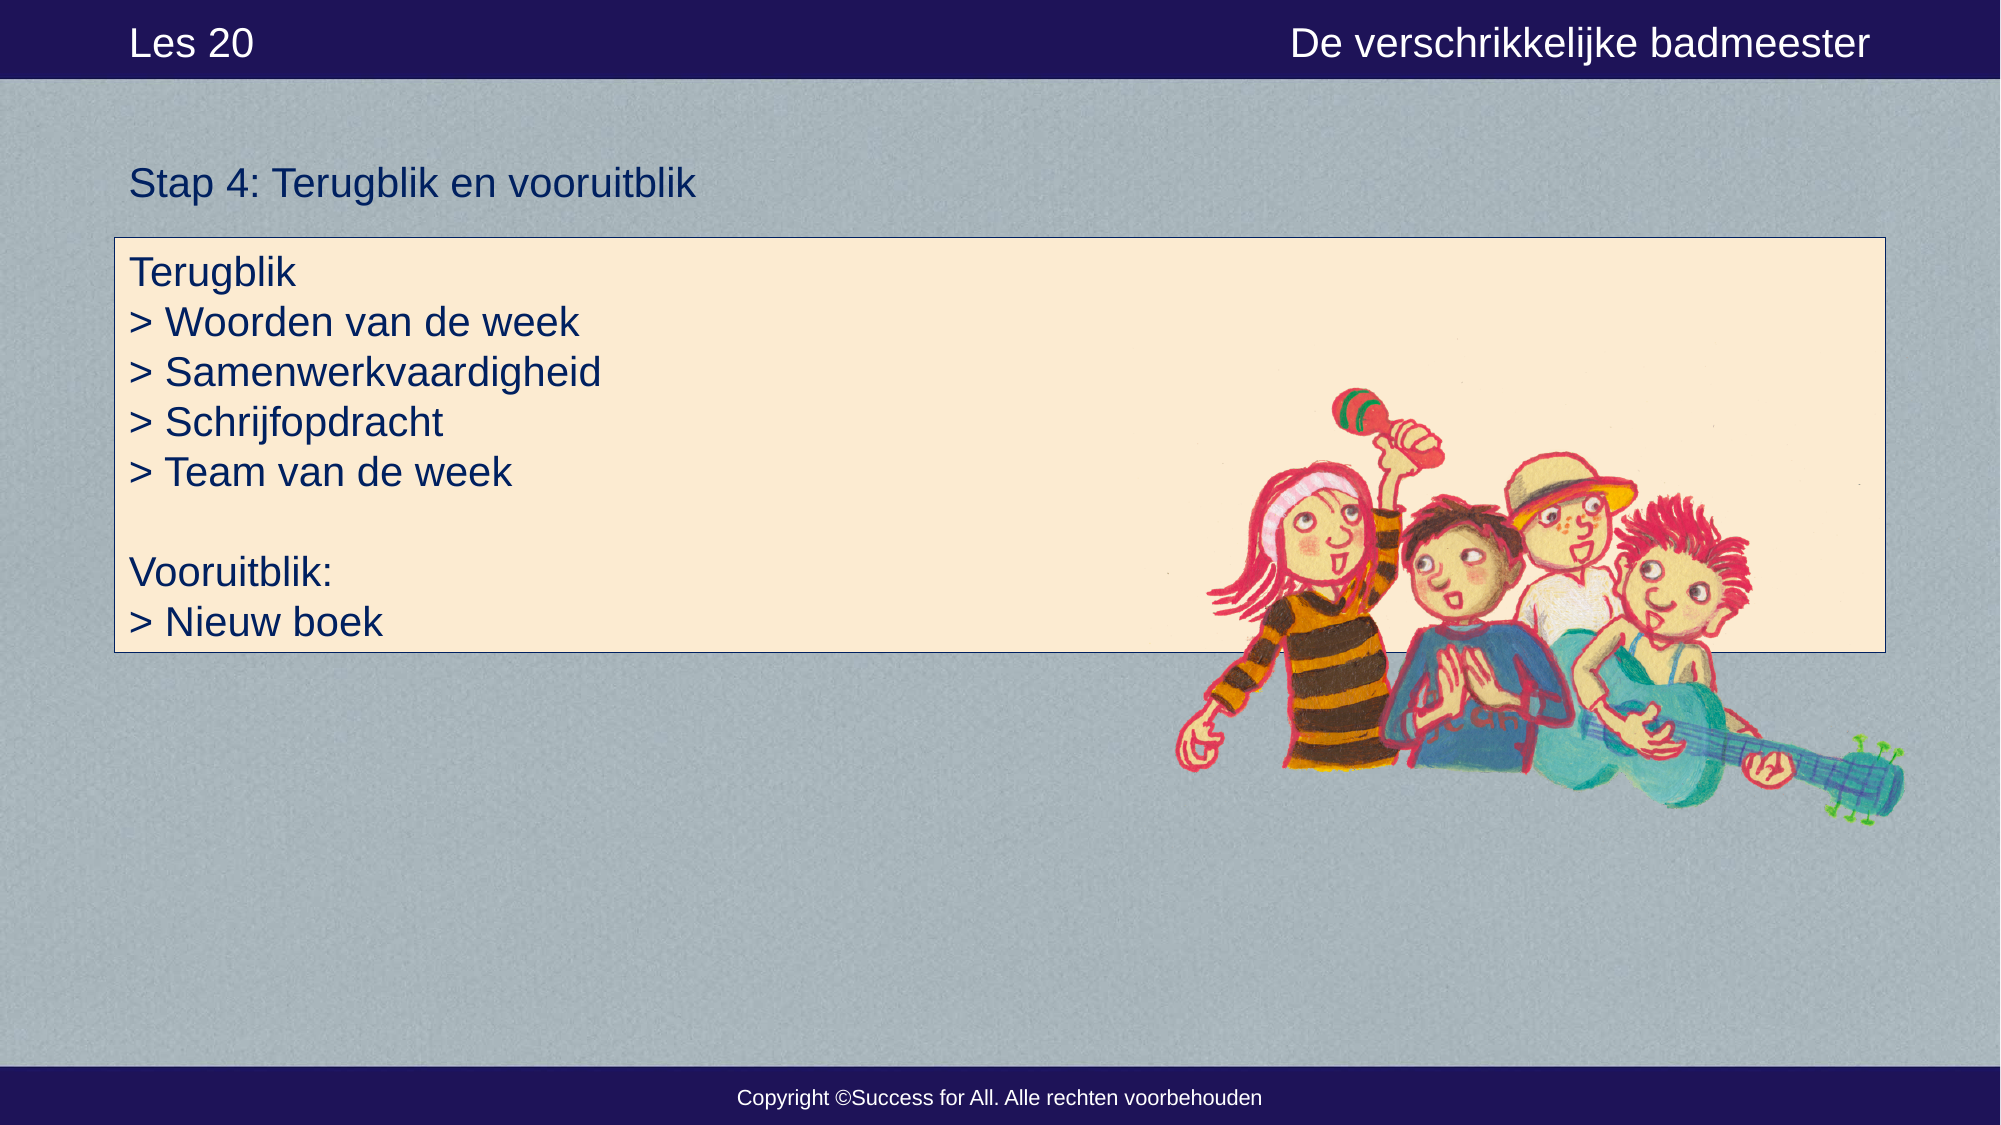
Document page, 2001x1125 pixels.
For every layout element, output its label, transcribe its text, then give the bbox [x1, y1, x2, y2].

text_box Terugblik > Woorden van de week > Samenwerkvaardigheid > Schrijfopdracht > Team van de week Vooruitblik: > Nieuw boek [114, 237, 1886, 653]
picture [0, 0, 2001, 1125]
text_box Stap 4: Terugblik en vooruitblik [113, 148, 1635, 214]
text_box Les 20 [114, 8, 354, 73]
text_box De verschrikkelijke badmeester [999, 8, 1886, 73]
text_box Copyright ©Success for All. Alle rechten voorbehouden [0, 1076, 2000, 1125]
